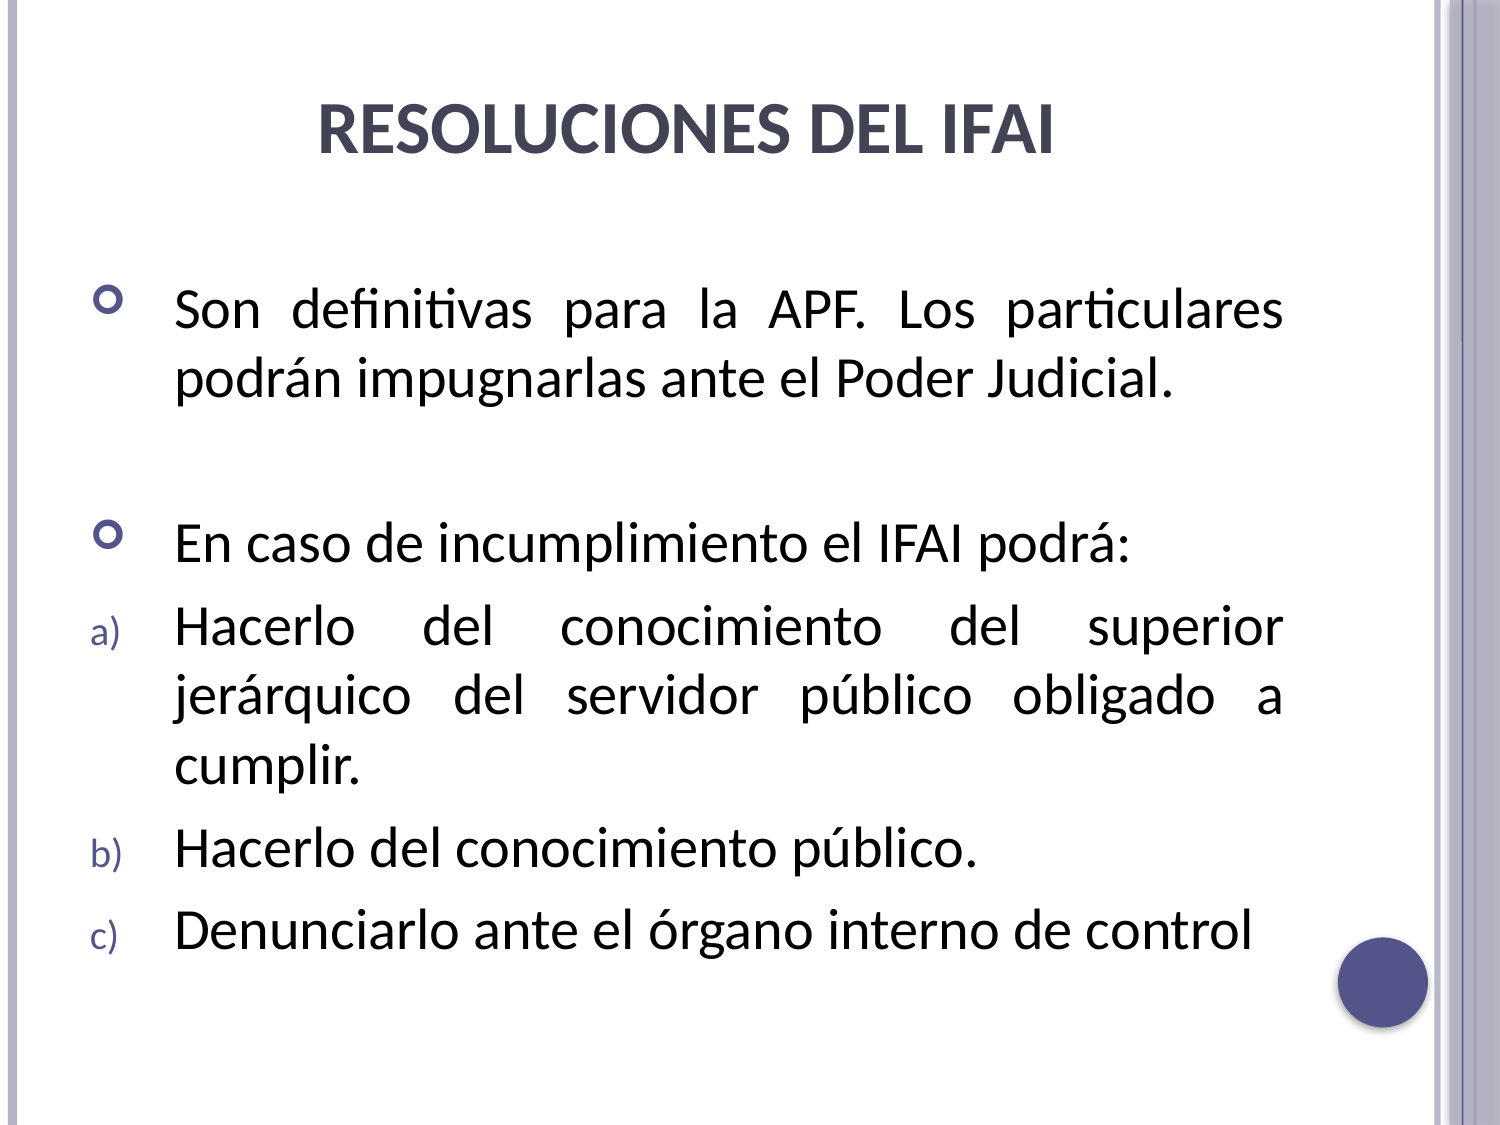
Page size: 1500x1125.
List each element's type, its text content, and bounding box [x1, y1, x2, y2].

list Son definitivas para la APF. Los particulares podrán impugnarlas ante el Poder Judicial. En caso de incumplimiento el IFAI podrá: Hacerlo del conocimiento del superior jerárquico del servidor público obligado a cumplir. Hacerlo del conocimiento público. Denunciarlo ante el órgano interno de control [75, 262, 1300, 1062]
title Resoluciones del IFAI [75, 45, 1300, 176]
